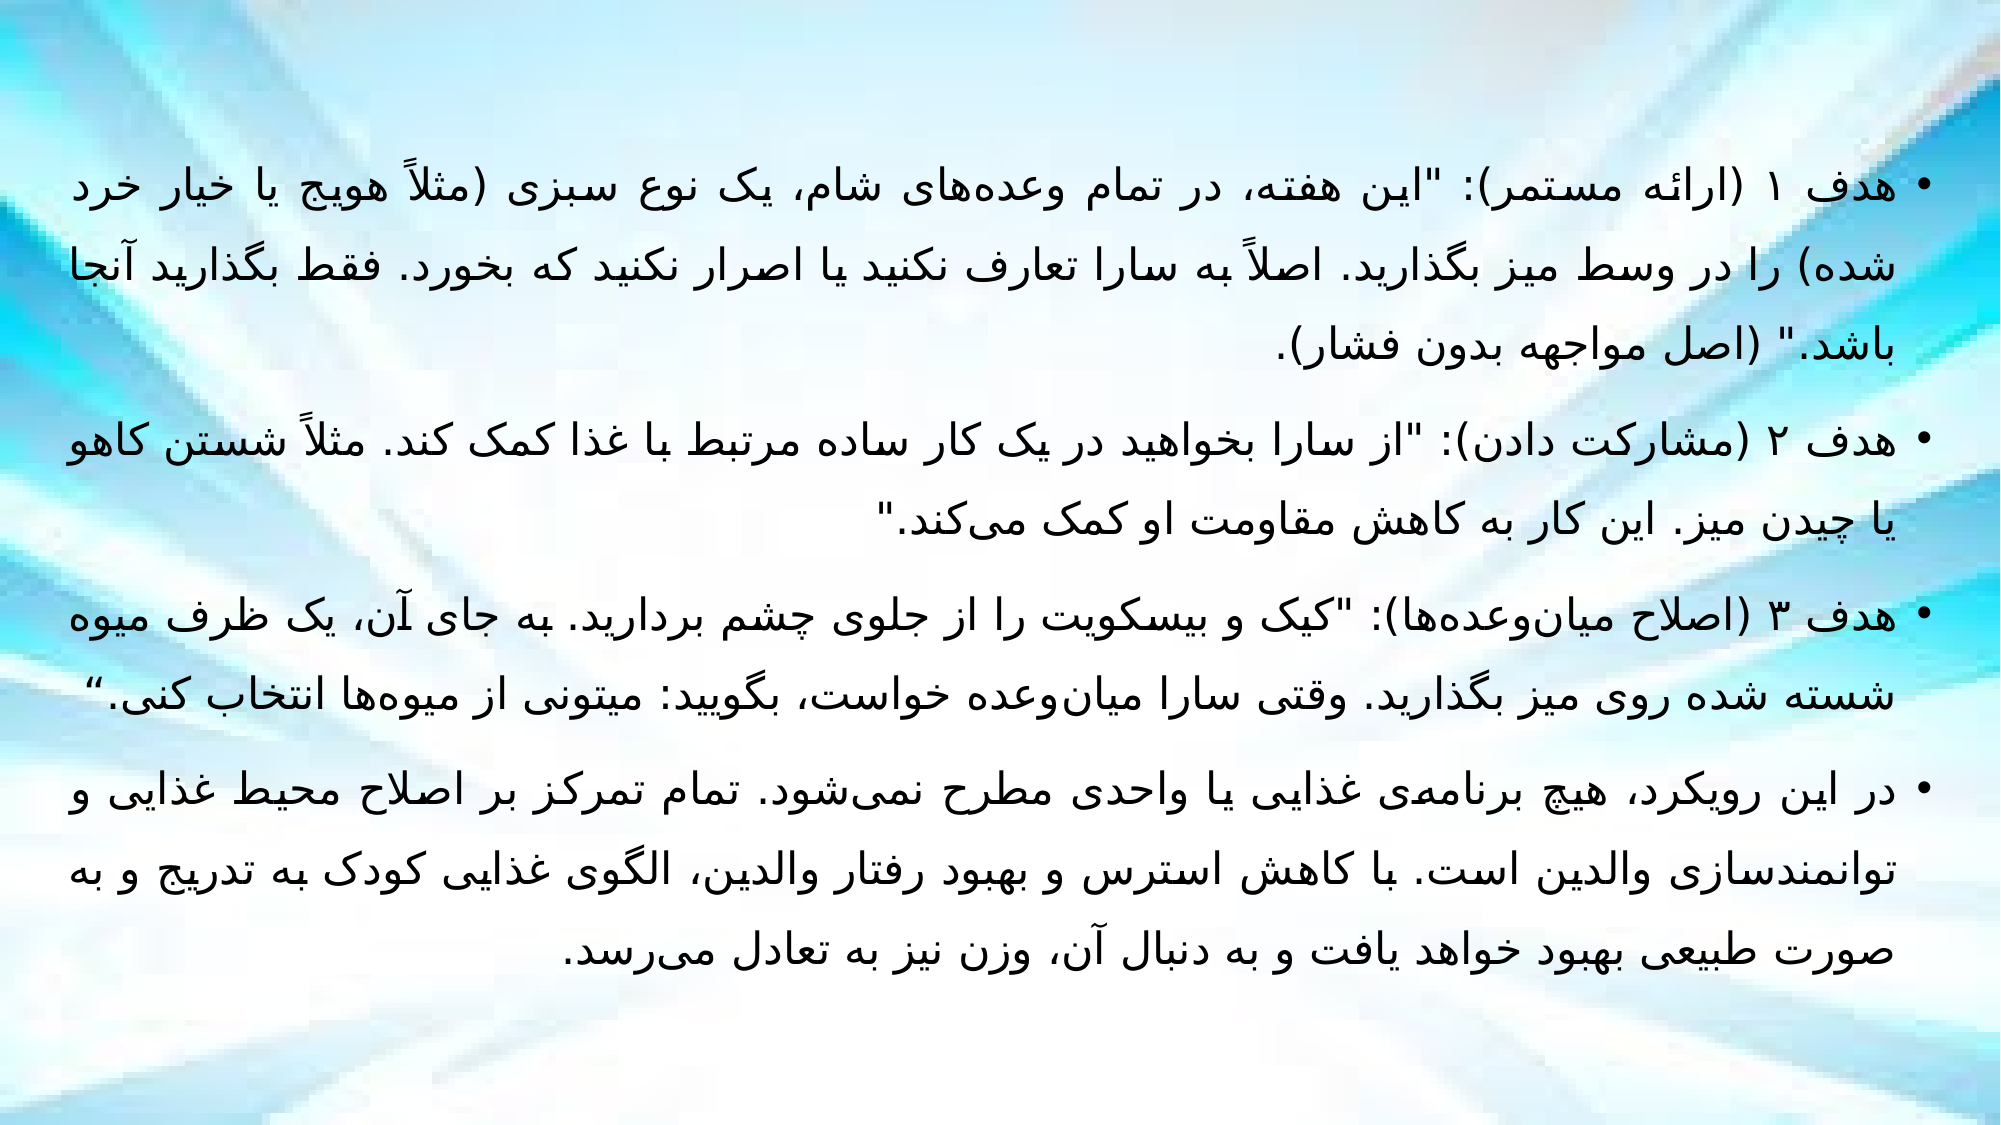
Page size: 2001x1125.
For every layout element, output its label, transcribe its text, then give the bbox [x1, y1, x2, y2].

list هدف ۱ (ارائه مستمر): "این هفته، در تمام وعده‌های شام، یک نوع سبزی (مثلاً هویج یا خیار خرد شده) را در وسط میز بگذارید. اصلاً به سارا تعارف نکنید یا اصرار نکنید که بخورد. فقط بگذارید آنجا باشد." (اصل مواجهه بدون فشار). هدف ۲ (مشارکت دادن): "از سارا بخواهید در یک کار ساده مرتبط با غذا کمک کند. مثلاً شستن کاهو یا چیدن میز. این کار به کاهش مقاومت او کمک می‌کند." هدف ۳ (اصلاح میان‌وعده‌ها): "کیک و بیسکویت را از جلوی چشم بردارید. به جای آن، یک ظرف میوه شسته شده روی میز بگذارید. وقتی سارا میان‌وعده خواست، بگویید: میتونی از میوه‌ها انتخاب کنی.“ در این رویکرد، هیچ برنامه‌ی غذایی یا واحدی مطرح نمی‌شود. تمام تمرکز بر اصلاح محیط غذایی و توانمندسازی والدین است. با کاهش استرس و بهبود رفتار والدین، الگوی غذایی کودک به تدریج و به صورت طبیعی بهبود خواهد یافت و به دنبال آن، وزن نیز به تعادل می‌رسد. [52, 122, 1944, 1072]
picture [0, 0, 2001, 1125]
